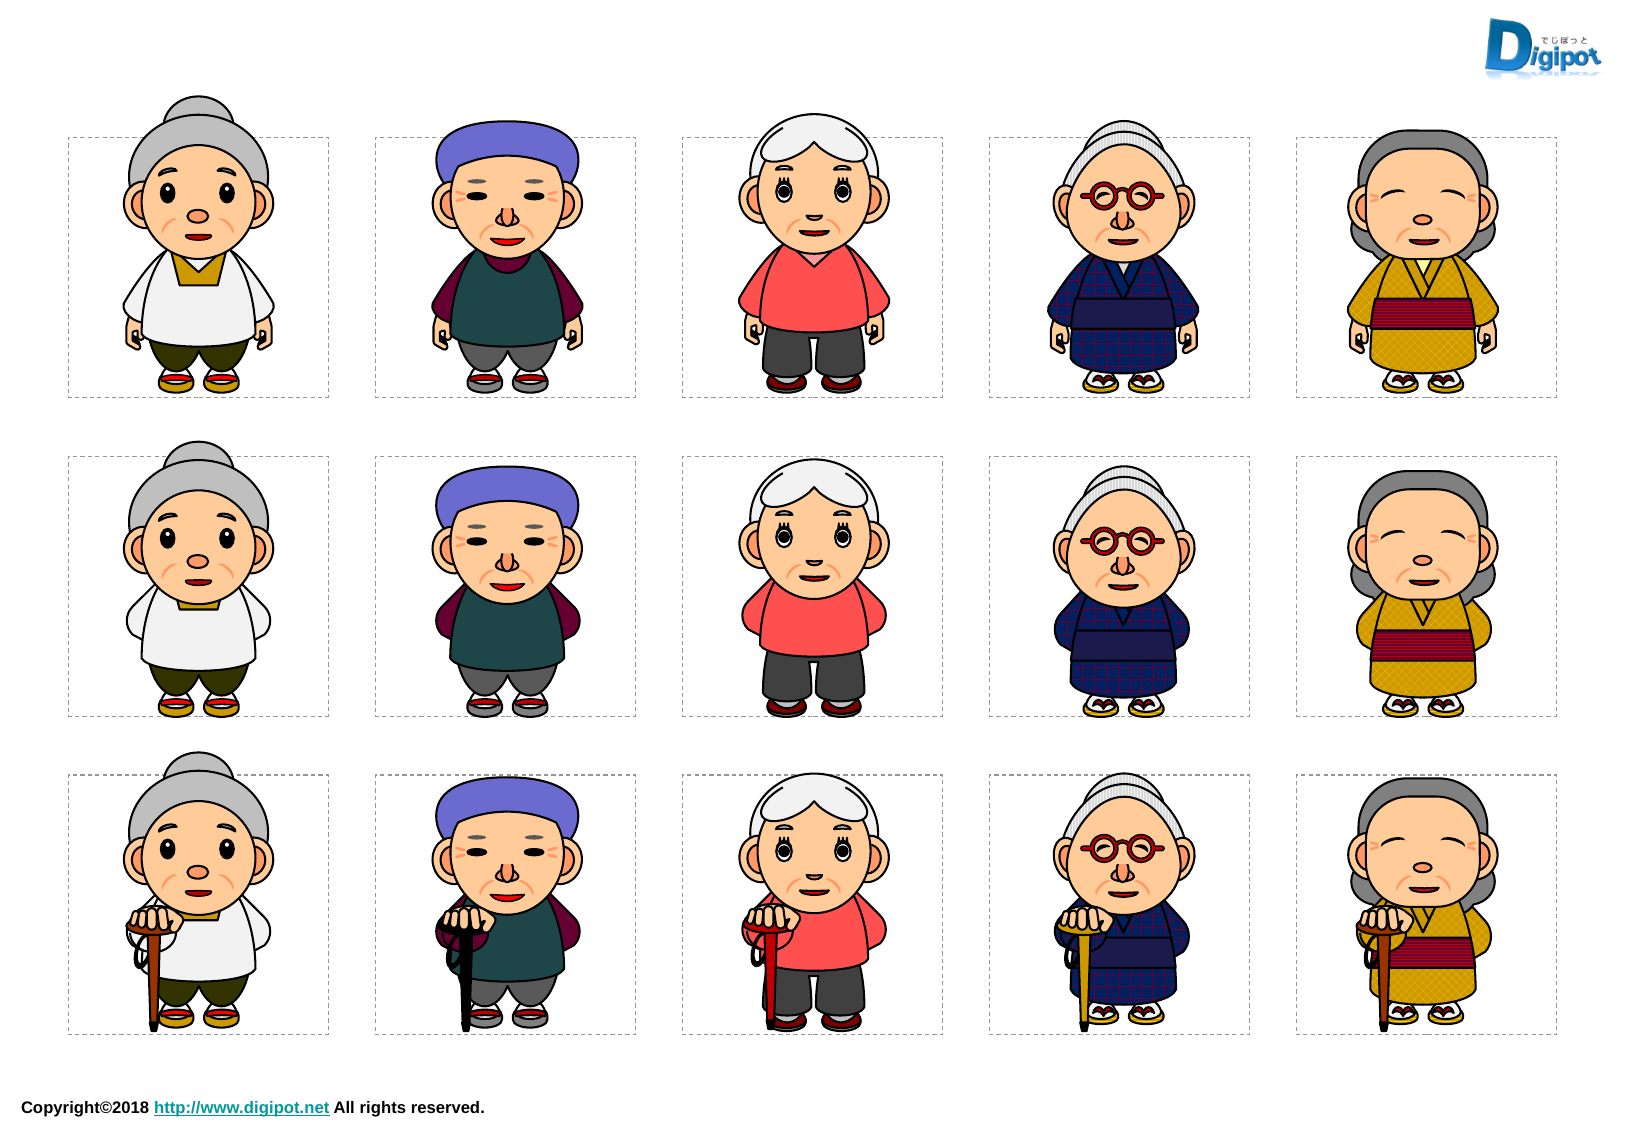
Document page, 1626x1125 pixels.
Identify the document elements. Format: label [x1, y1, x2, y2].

text_box [1053, 773, 1195, 1032]
text_box [1348, 778, 1498, 1032]
text_box [1050, 120, 1198, 393]
text_box [123, 96, 274, 393]
text_box [123, 441, 274, 718]
text_box [432, 776, 582, 1032]
text_box [432, 120, 583, 393]
text_box [432, 466, 582, 718]
picture [1485, 18, 1602, 82]
text_box [1053, 466, 1195, 718]
text_box [739, 113, 889, 393]
text_box [739, 773, 889, 1032]
text_box [123, 752, 274, 1032]
text_box [1348, 470, 1498, 718]
text_box [1348, 130, 1498, 393]
text_box [739, 459, 889, 718]
